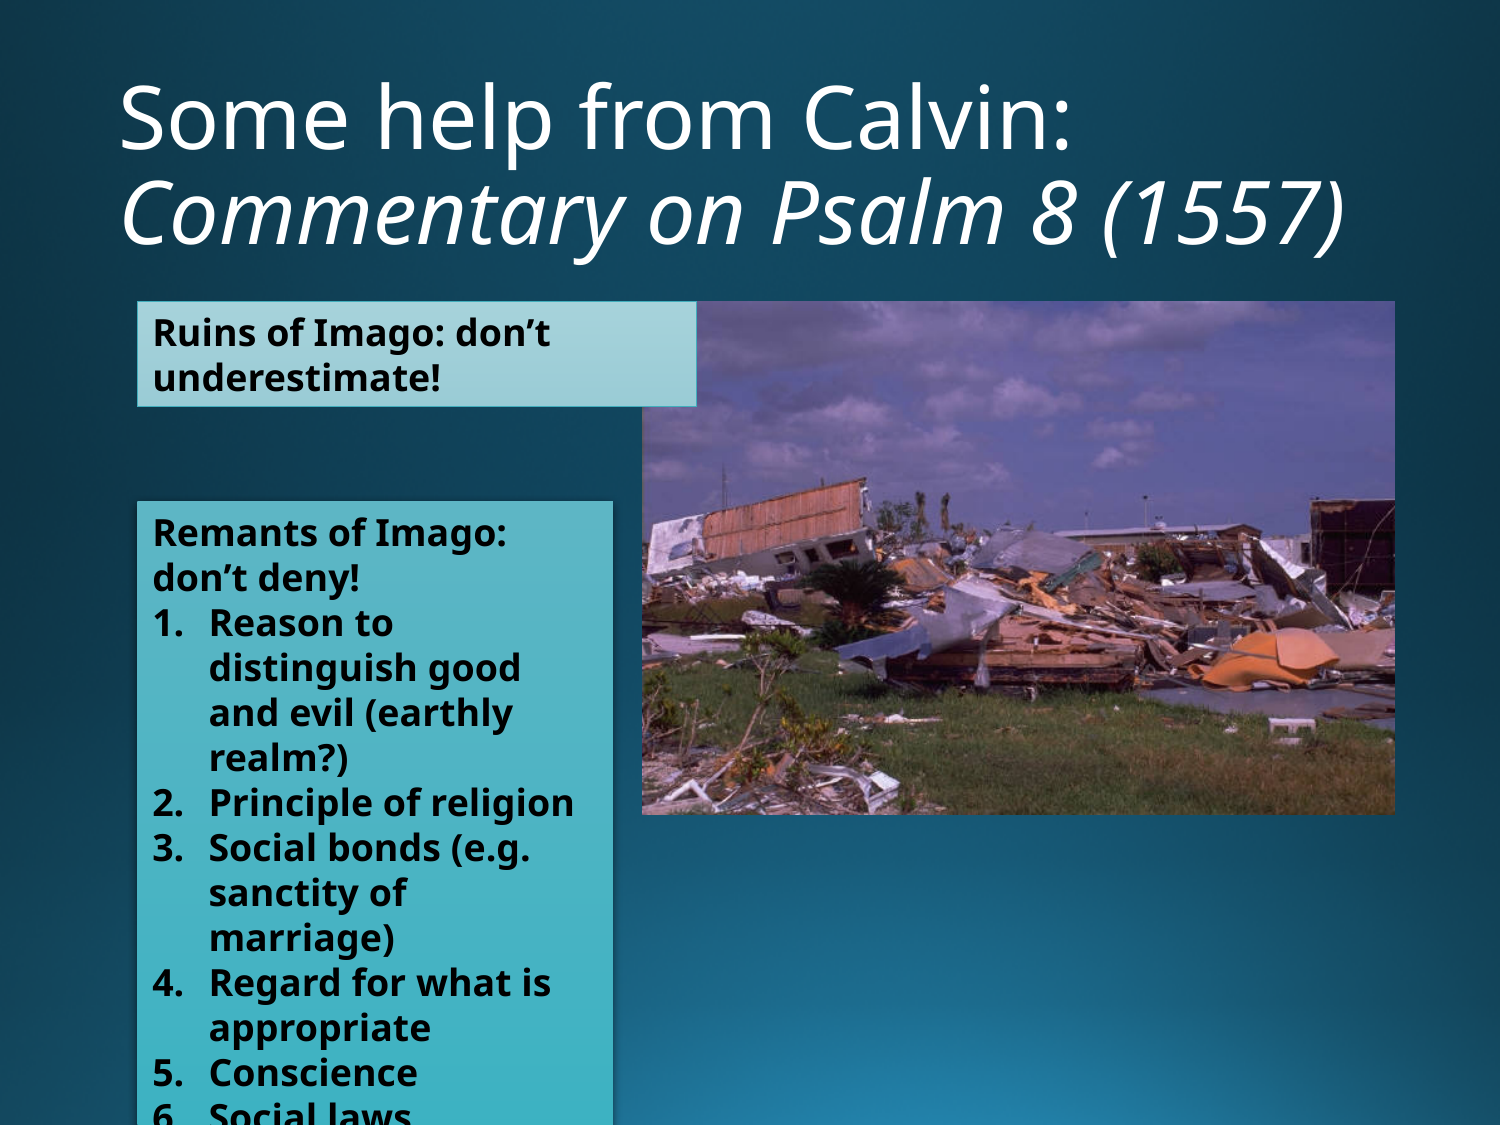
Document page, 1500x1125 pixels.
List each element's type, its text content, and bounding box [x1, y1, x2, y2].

picture [0, 0, 1500, 1125]
title Some help from Calvin: Commentary on Psalm 8 (1557) [103, 59, 1397, 278]
text_box Remants of Imago: don’t deny! Reason to distinguish good and evil (earthly realm?) Principle of religion Social bonds (e.g. sanctity of marriage) Regard for what is appropriate Conscience Social laws [137, 501, 613, 1125]
text_box Ruins of Imago: don’t underestimate! [137, 301, 642, 407]
